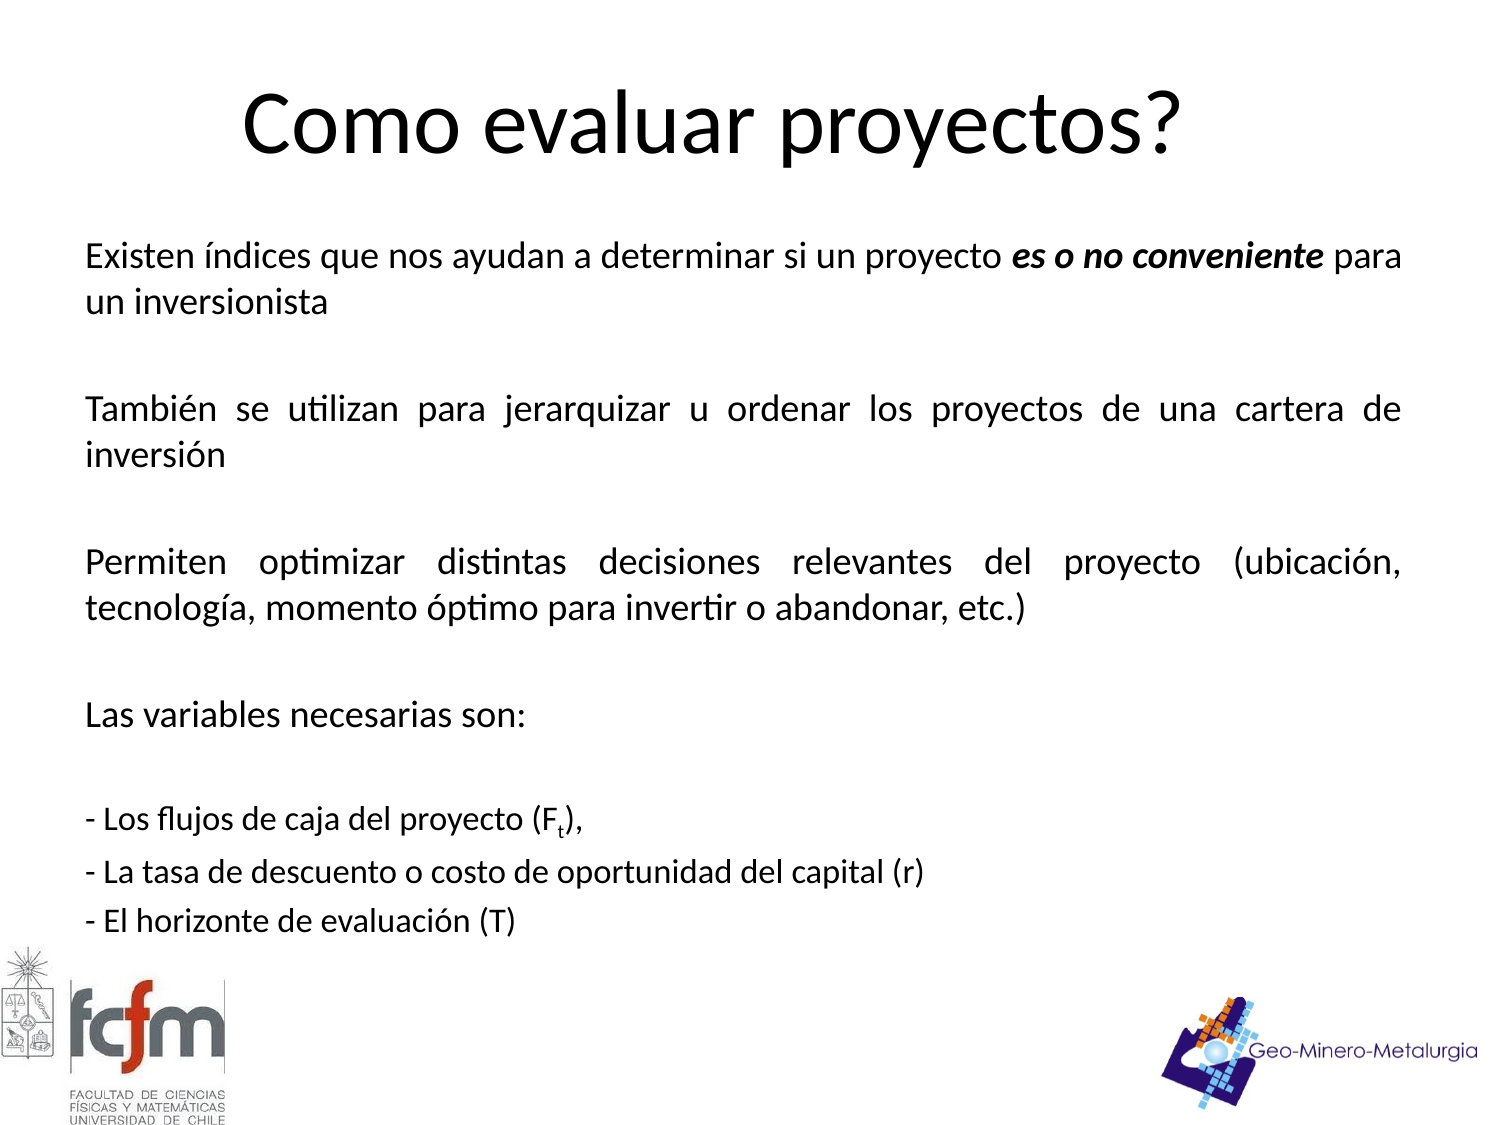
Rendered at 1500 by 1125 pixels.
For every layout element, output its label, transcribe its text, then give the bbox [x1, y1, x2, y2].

text_box Existen índices que nos ayudan a determinar si un proyecto es o no conveniente para un inversionista También se utilizan para jerarquizar u ordenar los proyectos de una cartera de inversión Permiten optimizar distintas decisiones relevantes del proyecto (ubicación, tecnología, momento óptimo para invertir o abandonar, etc.) Las variables necesarias son: - Los flujos de caja del proyecto (Ft), - La tasa de descuento o costo de oportunidad del capital (r) - El horizonte de evaluación (T) [70, 222, 1418, 967]
picture [0, 945, 225, 1125]
text_box Como evaluar proyectos? [93, 46, 1336, 187]
picture [1151, 997, 1477, 1125]
